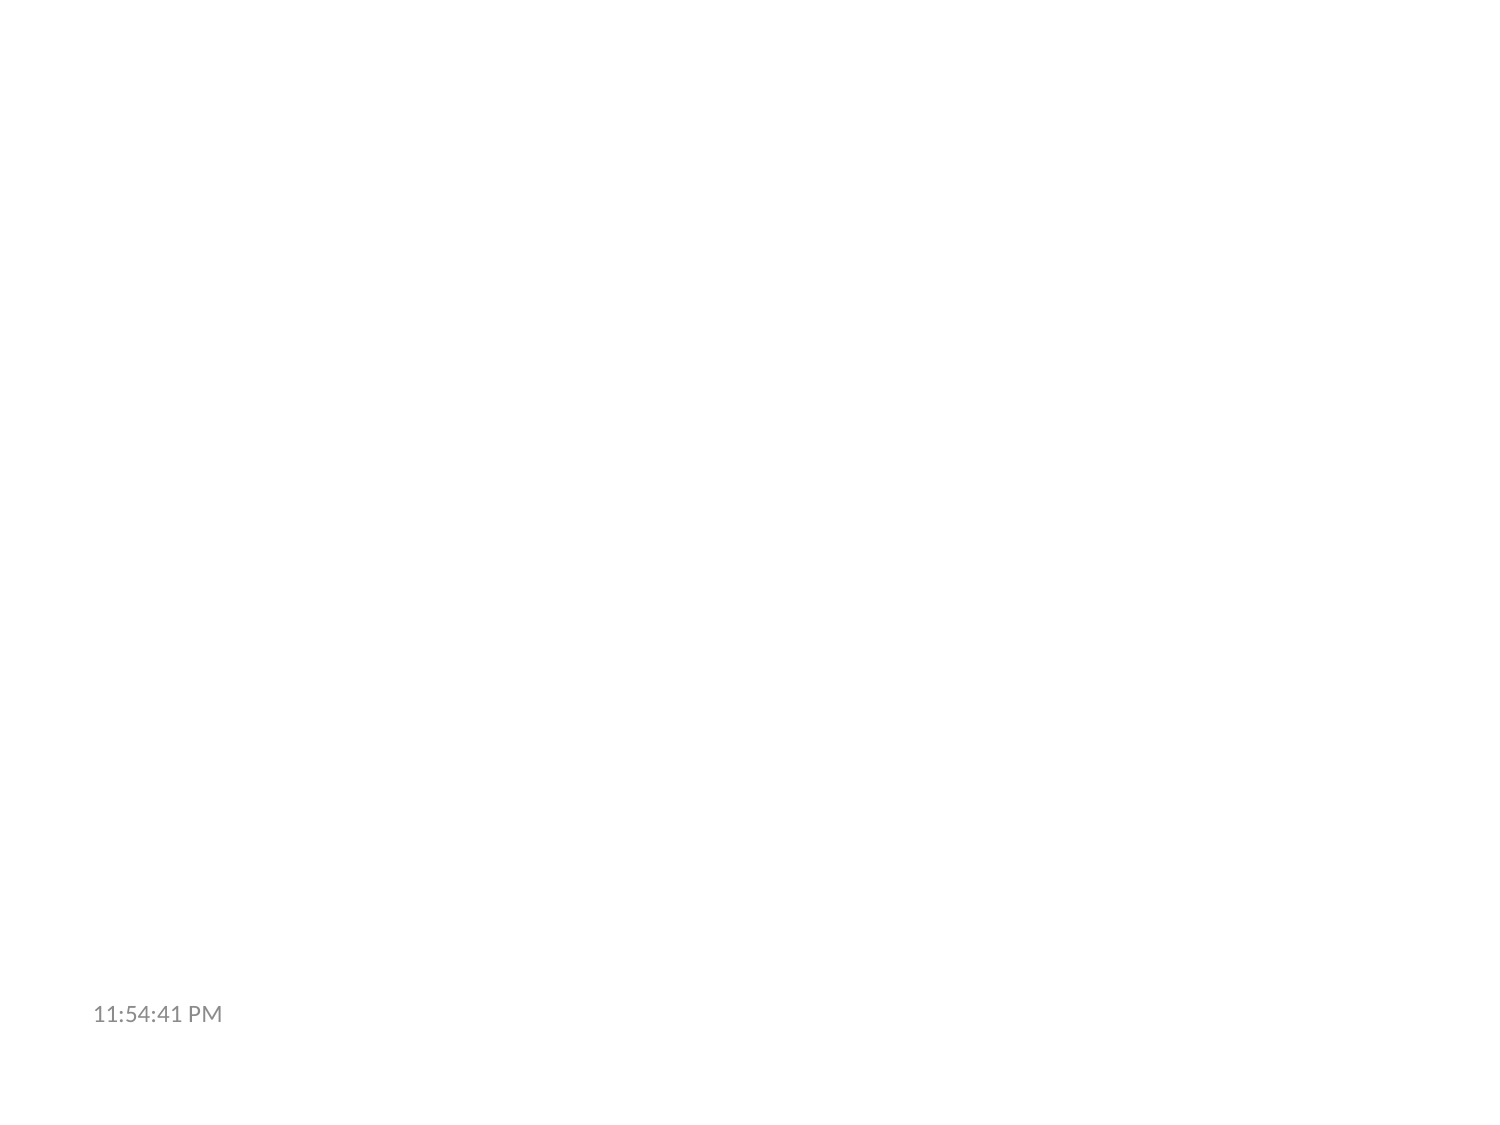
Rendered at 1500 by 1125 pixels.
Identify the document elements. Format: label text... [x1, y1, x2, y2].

text_box 3:35:09 PM [77, 982, 428, 1043]
